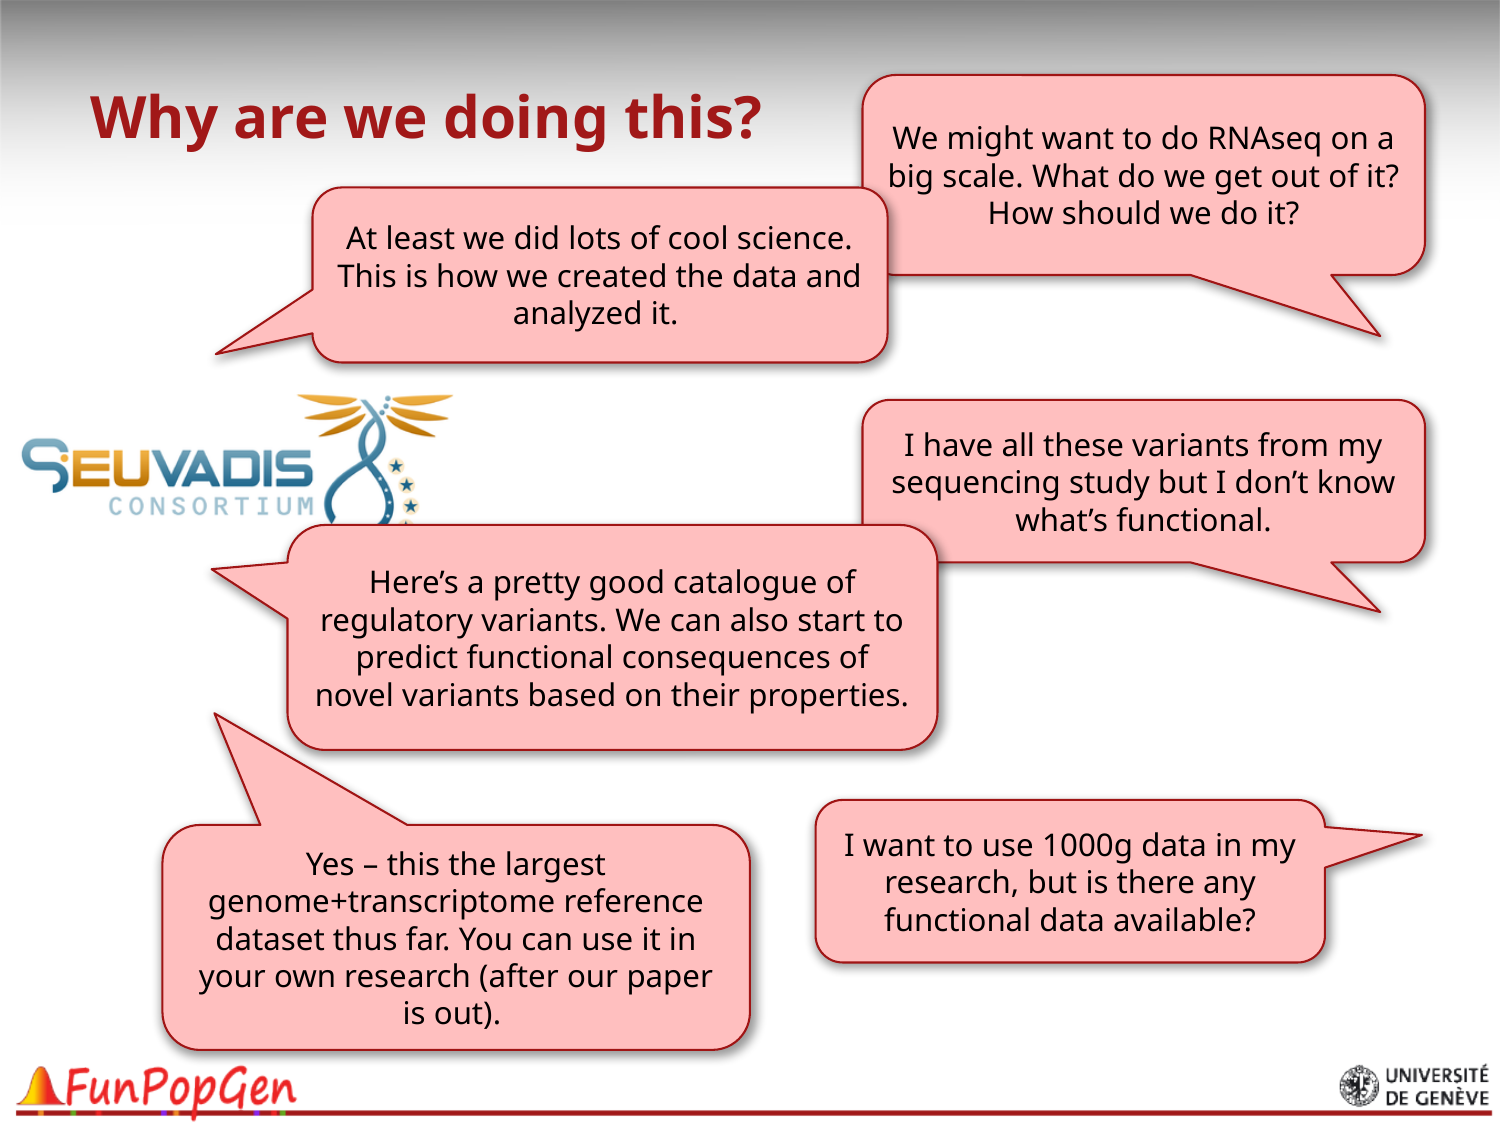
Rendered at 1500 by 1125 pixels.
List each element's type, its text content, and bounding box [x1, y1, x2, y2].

picture [0, 0, 1500, 1125]
text_box I want to use 1000g data in my research, but is there any functional data available? [814, 798, 1423, 964]
text_box I have all these variants from my sequencing study but I don’t know what’s functional. [861, 398, 1427, 614]
text_box Here’s a pretty good catalogue of regulatory variants. We can also start to predict functional consequences of novel variants based on their properties. [218, 523, 939, 751]
text_box At least we did lots of cool science. This is how we created the data and analyzed it. [214, 186, 889, 364]
text_box Yes – this the largest genome+transcriptome reference dataset thus far. You can use it in your own research (after our paper is out). [161, 712, 751, 1051]
text_box We might want to do RNAseq on a big scale. What do we get out of it? How should we do it? [861, 73, 1427, 338]
title Why are we doing this? [0, 12, 863, 158]
